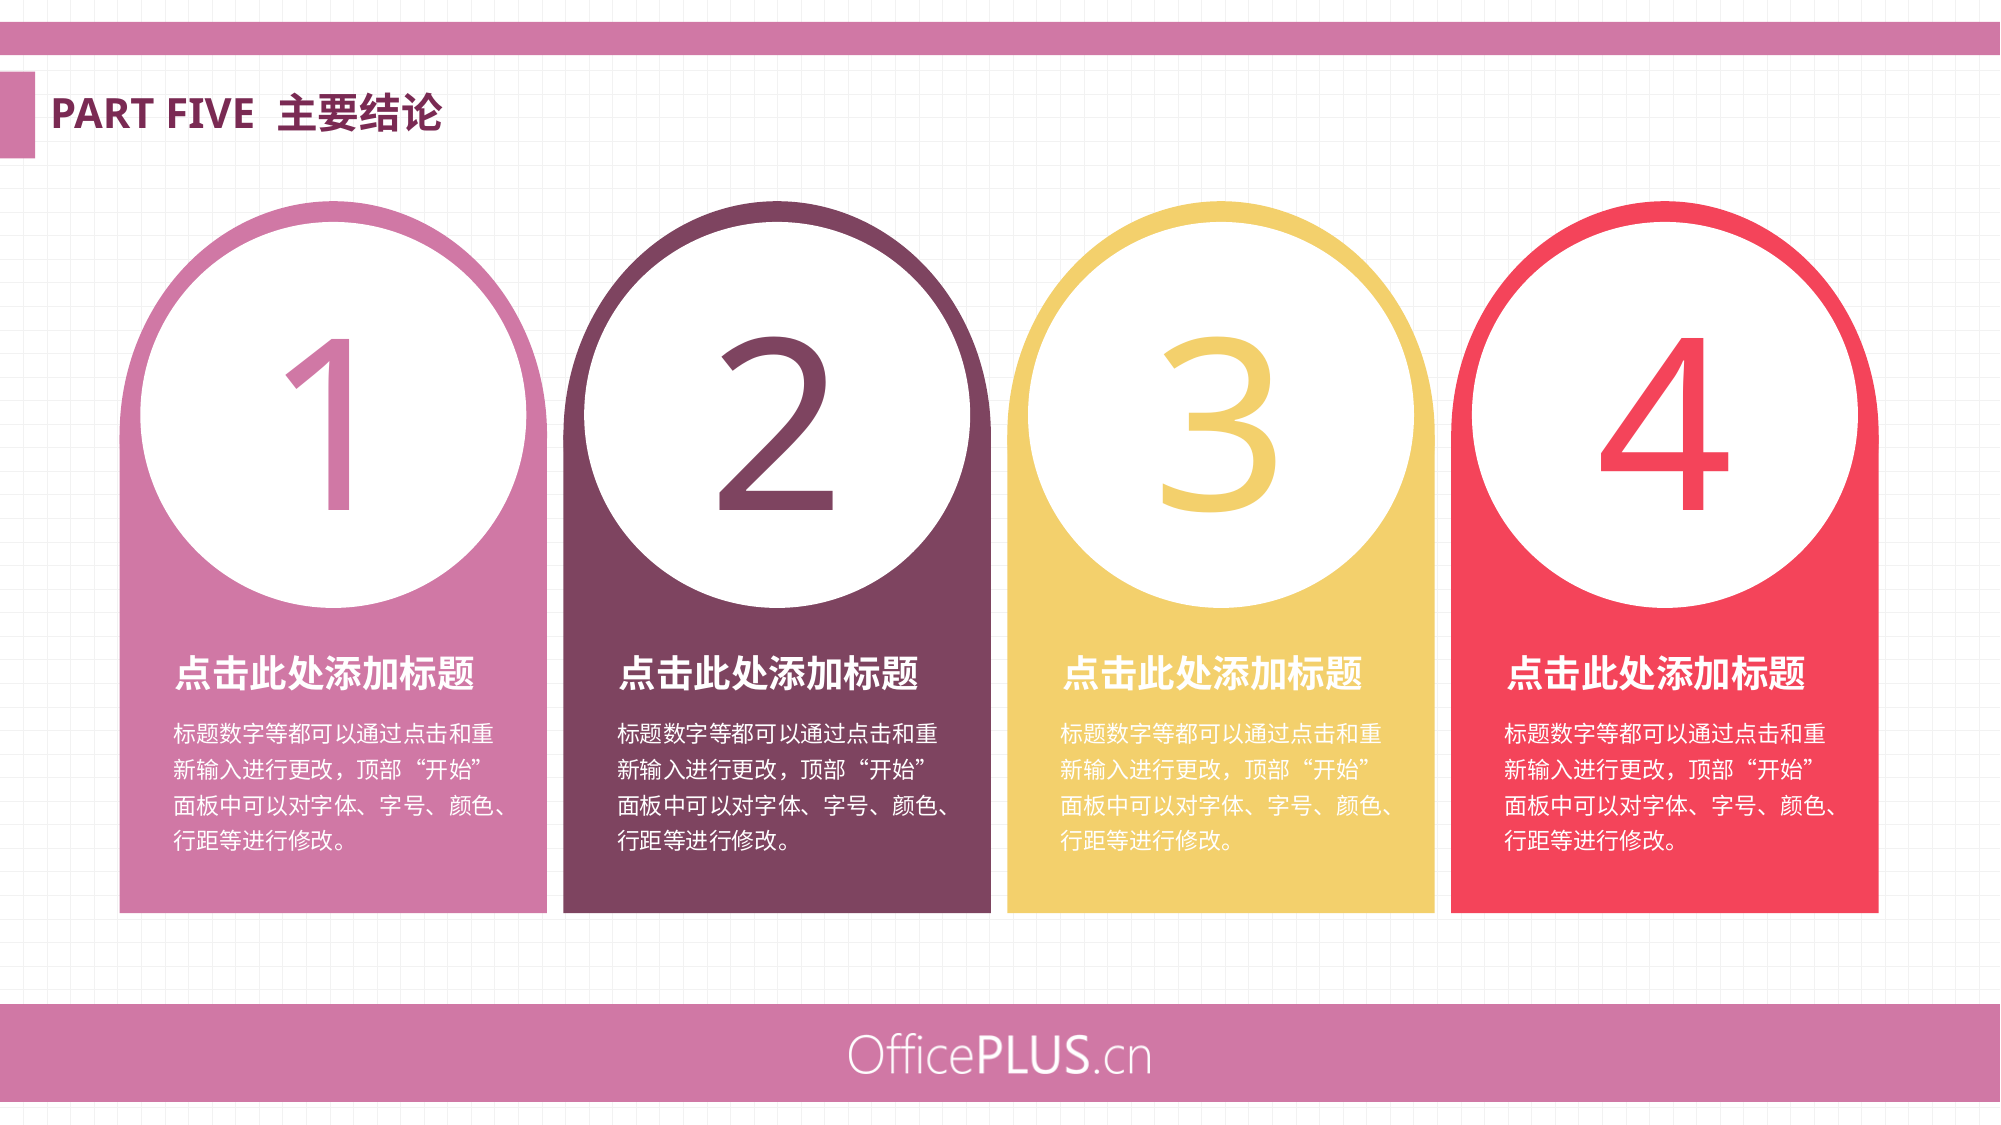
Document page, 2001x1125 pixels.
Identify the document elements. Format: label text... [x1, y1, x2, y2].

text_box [1451, 201, 1879, 914]
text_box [119, 201, 548, 914]
list PART FIVE 主要结论 [34, 70, 835, 159]
picture [849, 1033, 1150, 1074]
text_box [563, 201, 991, 914]
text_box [1007, 201, 1435, 914]
